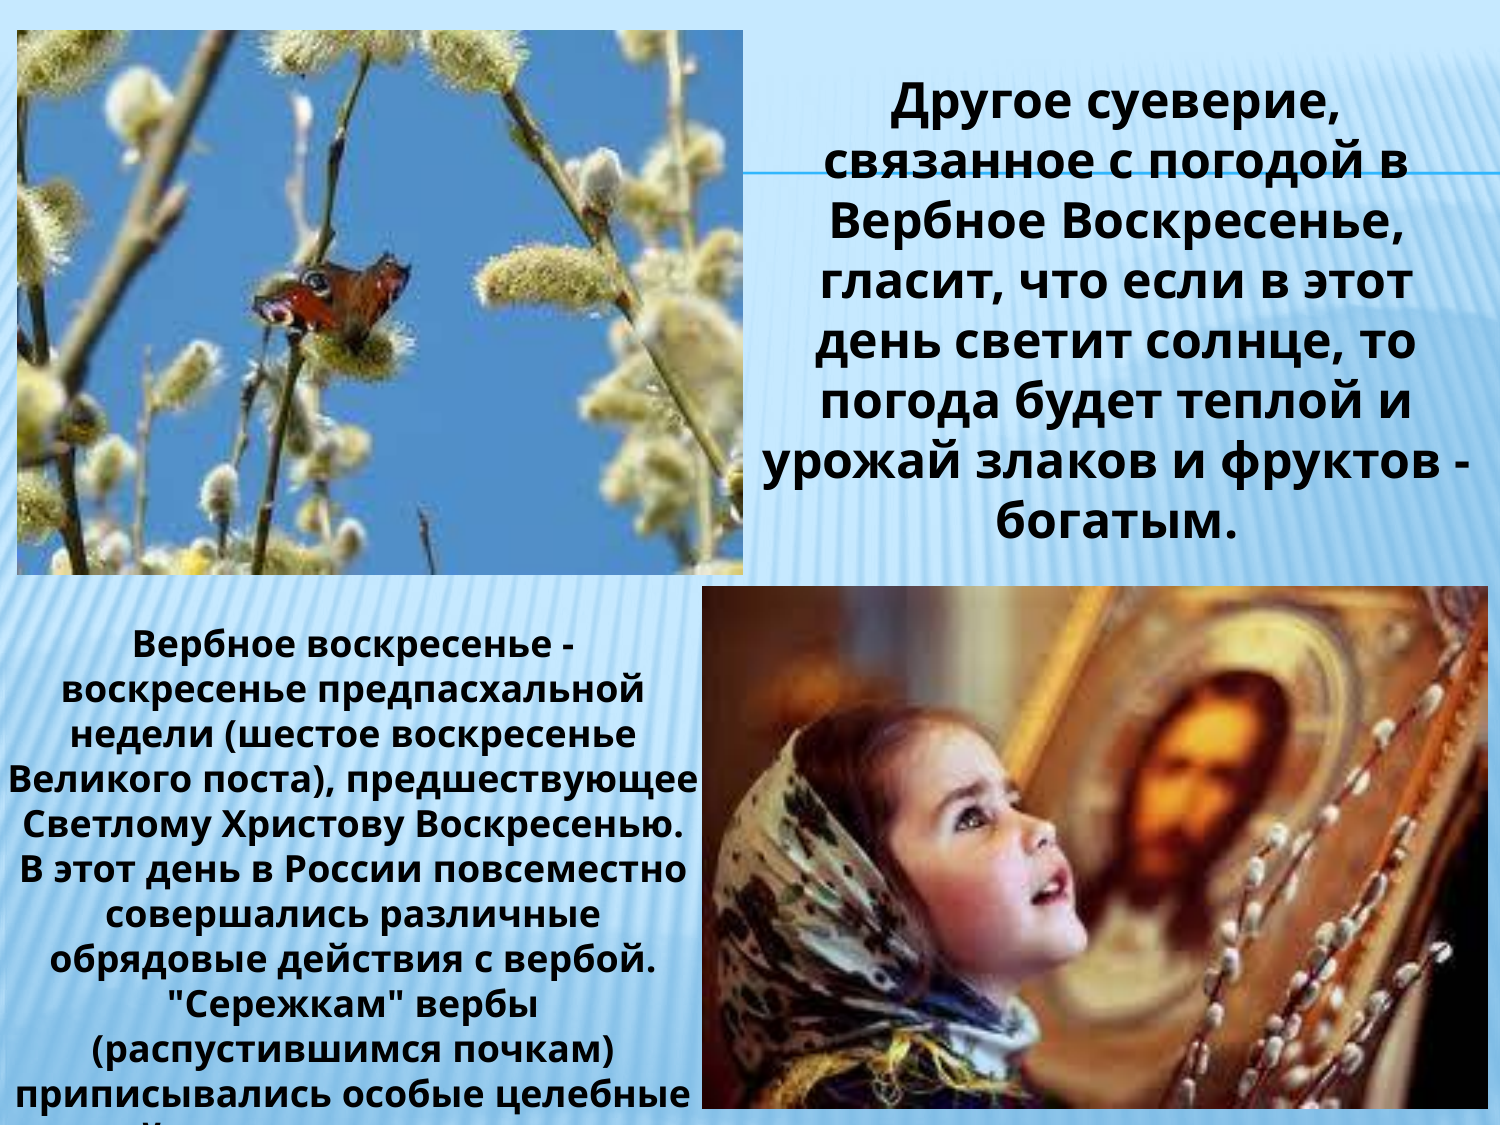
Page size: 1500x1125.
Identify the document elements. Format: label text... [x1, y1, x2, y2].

picture [702, 585, 1488, 1109]
text_box Вербное воскресенье - воскресенье предпасхальной недели (шестое воскресенье Великого поста), предшествующее Светлому Христову Воскресенью. В этот день в России повсеместно совершались различные обрядовые действия с вербой. "Сережкам" вербы (распустившимся почкам) приписывались особые целебные свойства и магическая сила [0, 612, 703, 1125]
text_box Другое суеверие, связанное с погодой в Вербное Воскресенье, гласит, что если в этот день светит солнце, то погода будет теплой и урожай злаков и фруктов - богатым. [753, 61, 1492, 557]
picture [17, 30, 744, 575]
